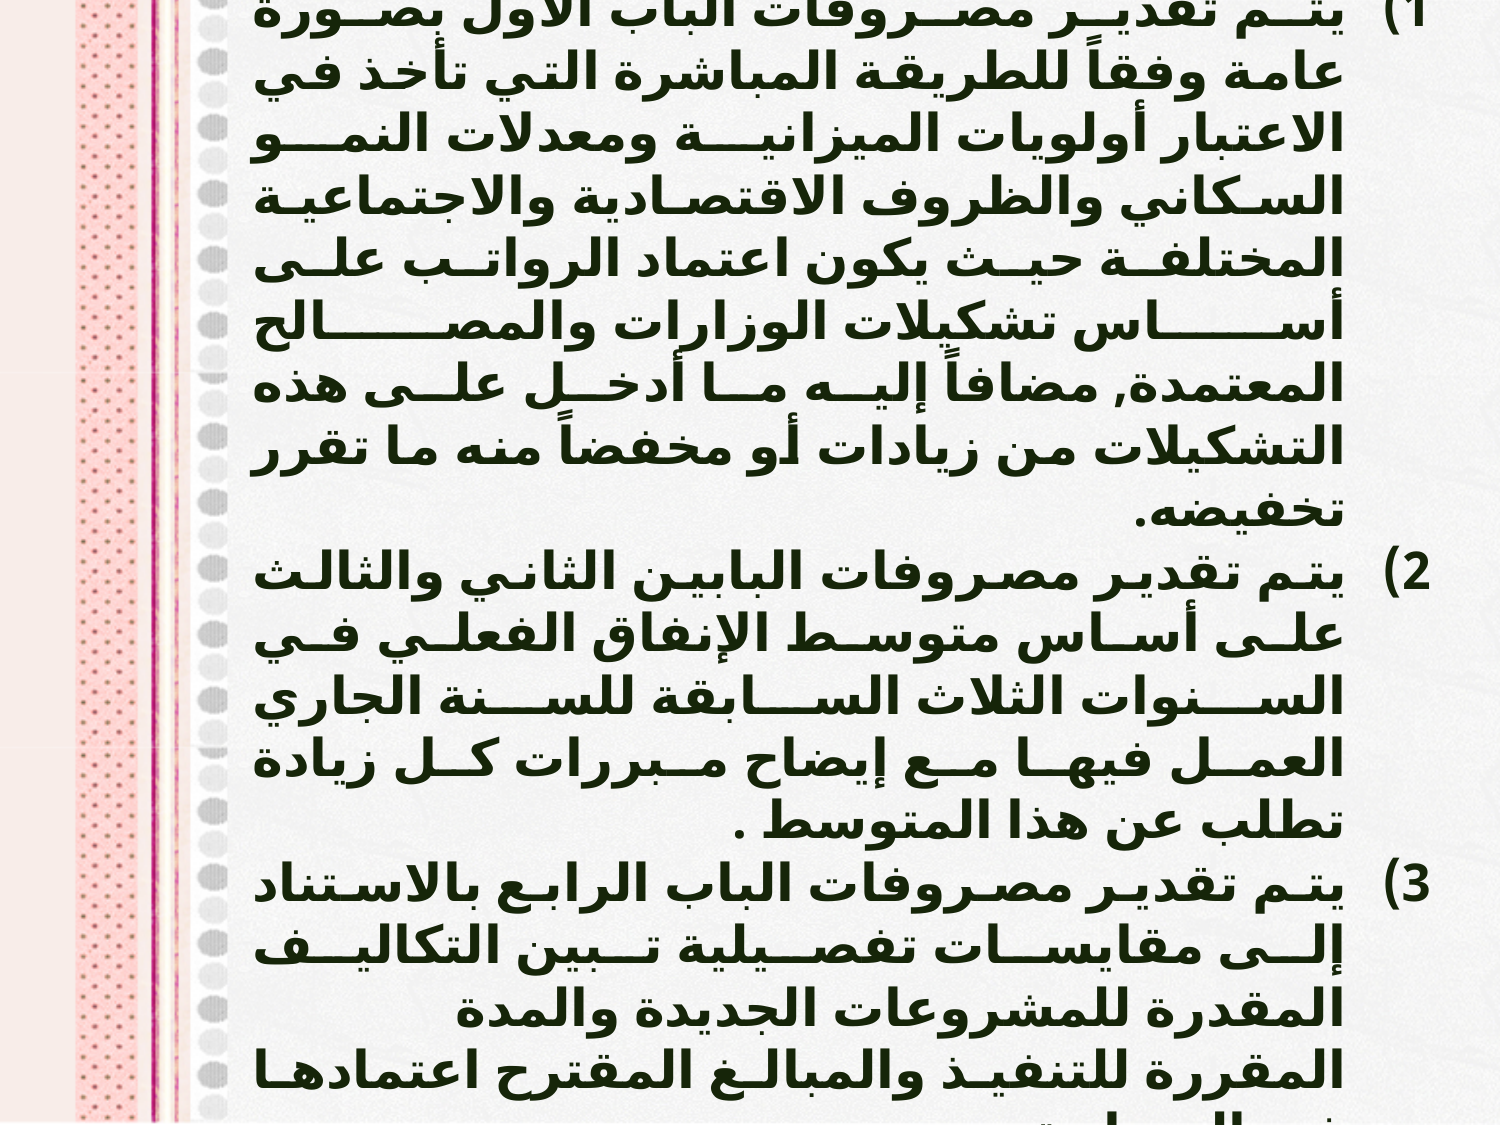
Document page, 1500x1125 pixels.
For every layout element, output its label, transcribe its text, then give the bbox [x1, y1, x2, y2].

picture [0, 0, 1500, 1125]
text_box يتم تقدير مصروفات الباب الأول بصورة عامة وفقاً للطريقة المباشرة التي تأخذ في الاعتبار أولويات الميزانية ومعدلات النمو السكاني والظروف الاقتصادية والاجتماعية المختلفة حيث يكون اعتماد الرواتب على أساس تشكيلات الوزارات والمصالح المعتمدة, مضافاً إليه ما أدخل على هذه التشكيلات من زيادات أو مخفضاً منه ما تقرر تخفيضه. يتم تقدير مصروفات البابين الثاني والثالث على أساس متوسط الإنفاق الفعلي في السنوات الثلاث السابقة للسنة الجاري العمل فيها مع إيضاح مبررات كل زيادة تطلب عن هذا المتوسط . يتم تقدير مصروفات الباب الرابع بالاستناد إلى مقايسات تفصيلية تبين التكاليف المقدرة للمشروعات الجديدة والمدة المقررة للتنفيذ والمبالغ المقترح اعتمادها في الميزانية, [227, 78, 1457, 1058]
